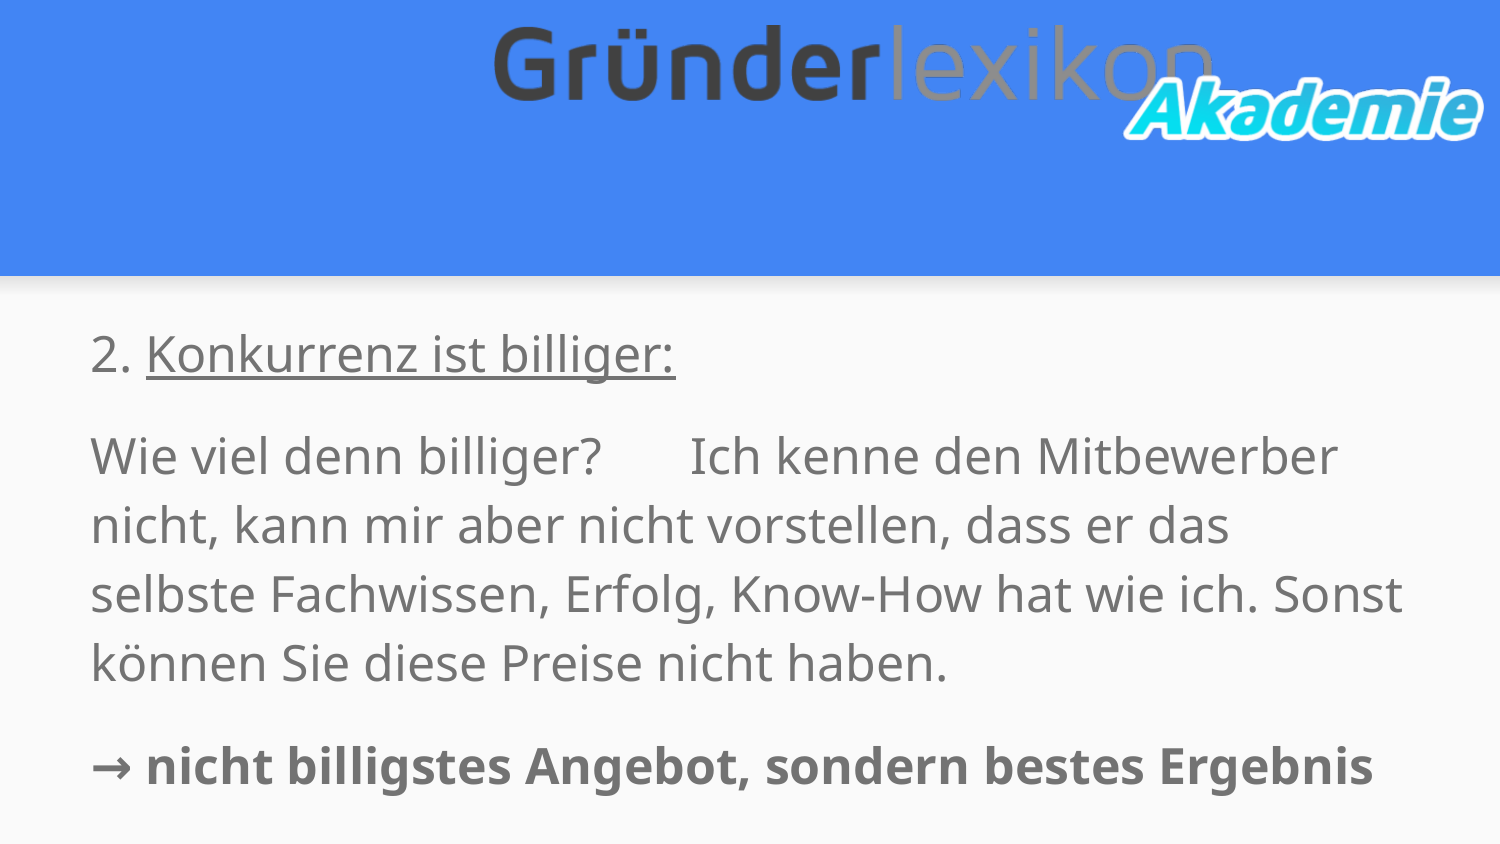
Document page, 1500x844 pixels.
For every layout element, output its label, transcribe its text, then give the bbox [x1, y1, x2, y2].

text_box [822, 468, 1347, 525]
list 2. Konkurrenz ist billiger: Wie viel denn billiger? Ich kenne den Mitbewerber nicht, kann mir aber nicht vorstellen, dass er das selbste Fachwissen, Erfolg, Know-How hat wie ich. Sonst können Sie diese Preise nicht haben. → nicht billigstes Angebot, sondern bestes Ergebnis [75, 298, 1425, 744]
picture [493, 25, 1484, 143]
